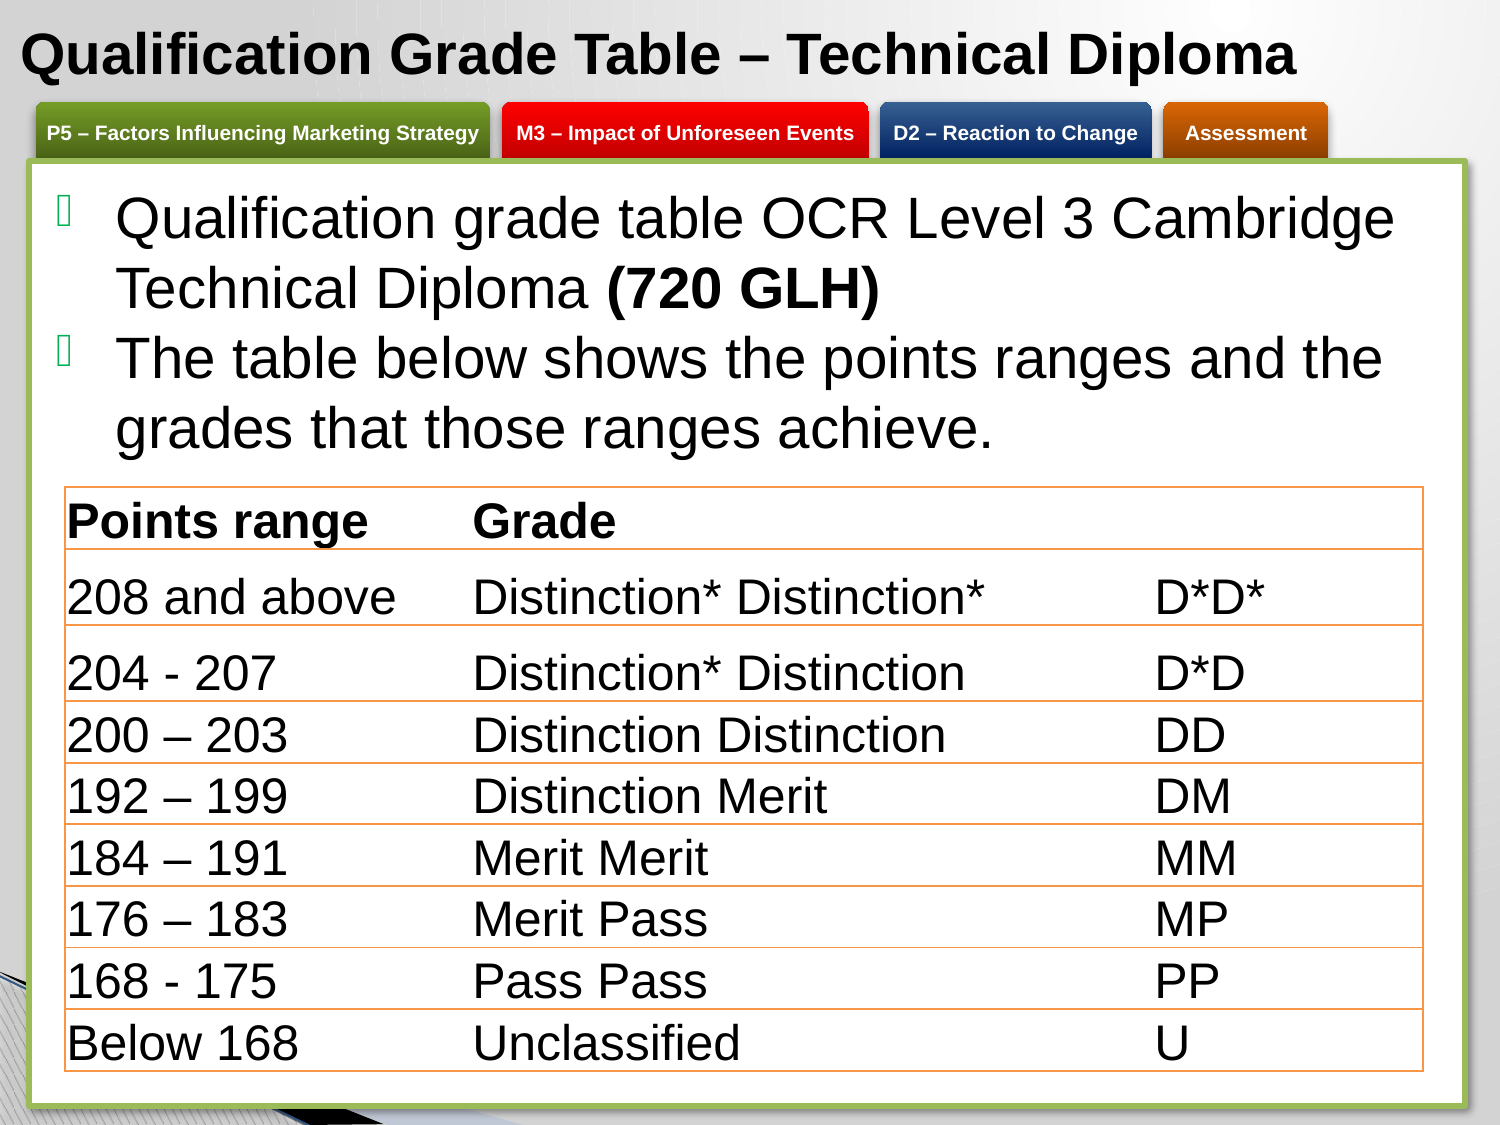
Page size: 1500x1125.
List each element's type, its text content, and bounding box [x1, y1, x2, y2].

table_cell 200 – 203 [66, 702, 471, 762]
table_cell Below 168 [66, 1010, 471, 1070]
table_cell U [1153, 1010, 1422, 1070]
table_cell Distinction Merit [471, 764, 1153, 823]
table_cell 184 – 191 [66, 825, 471, 885]
table_cell DD [1153, 702, 1422, 762]
table_cell 176 – 183 [66, 887, 471, 947]
table_cell 204 - 207 [66, 626, 471, 700]
table_cell Distinction Distinction [471, 702, 1153, 762]
table_cell D*D [1153, 626, 1422, 700]
text_box Qualification grade table OCR Level 3 Cambridge Technical Diploma (720 GLH) The table below shows the points ranges and the grades that those ranges achieve. [41, 172, 1447, 468]
table_cell MP [1153, 887, 1422, 947]
table_header Grade [471, 488, 1153, 548]
table_cell Pass Pass [471, 948, 1153, 1008]
table_cell Unclassified [471, 1010, 1153, 1070]
table_cell D*D* [1153, 550, 1422, 624]
table_cell Merit Pass [471, 887, 1153, 947]
table_header Points range [66, 488, 471, 548]
table_cell PP [1153, 948, 1422, 1008]
table_cell DM [1153, 764, 1422, 823]
table_cell MM [1153, 825, 1422, 885]
table_cell 168 - 175 [66, 948, 471, 1008]
table_cell Merit Merit [471, 825, 1153, 885]
title Qualification Grade Table – Technical Diploma [5, 0, 1447, 102]
text_box e [551, 0, 603, 5]
table_cell Distinction* Distinction [471, 626, 1153, 700]
table_header [1153, 488, 1422, 548]
table_cell Distinction* Distinction* [471, 550, 1153, 624]
table_cell 192 – 199 [66, 764, 471, 823]
table_cell 208 and above [66, 550, 471, 624]
picture [281, 1114, 303, 1125]
